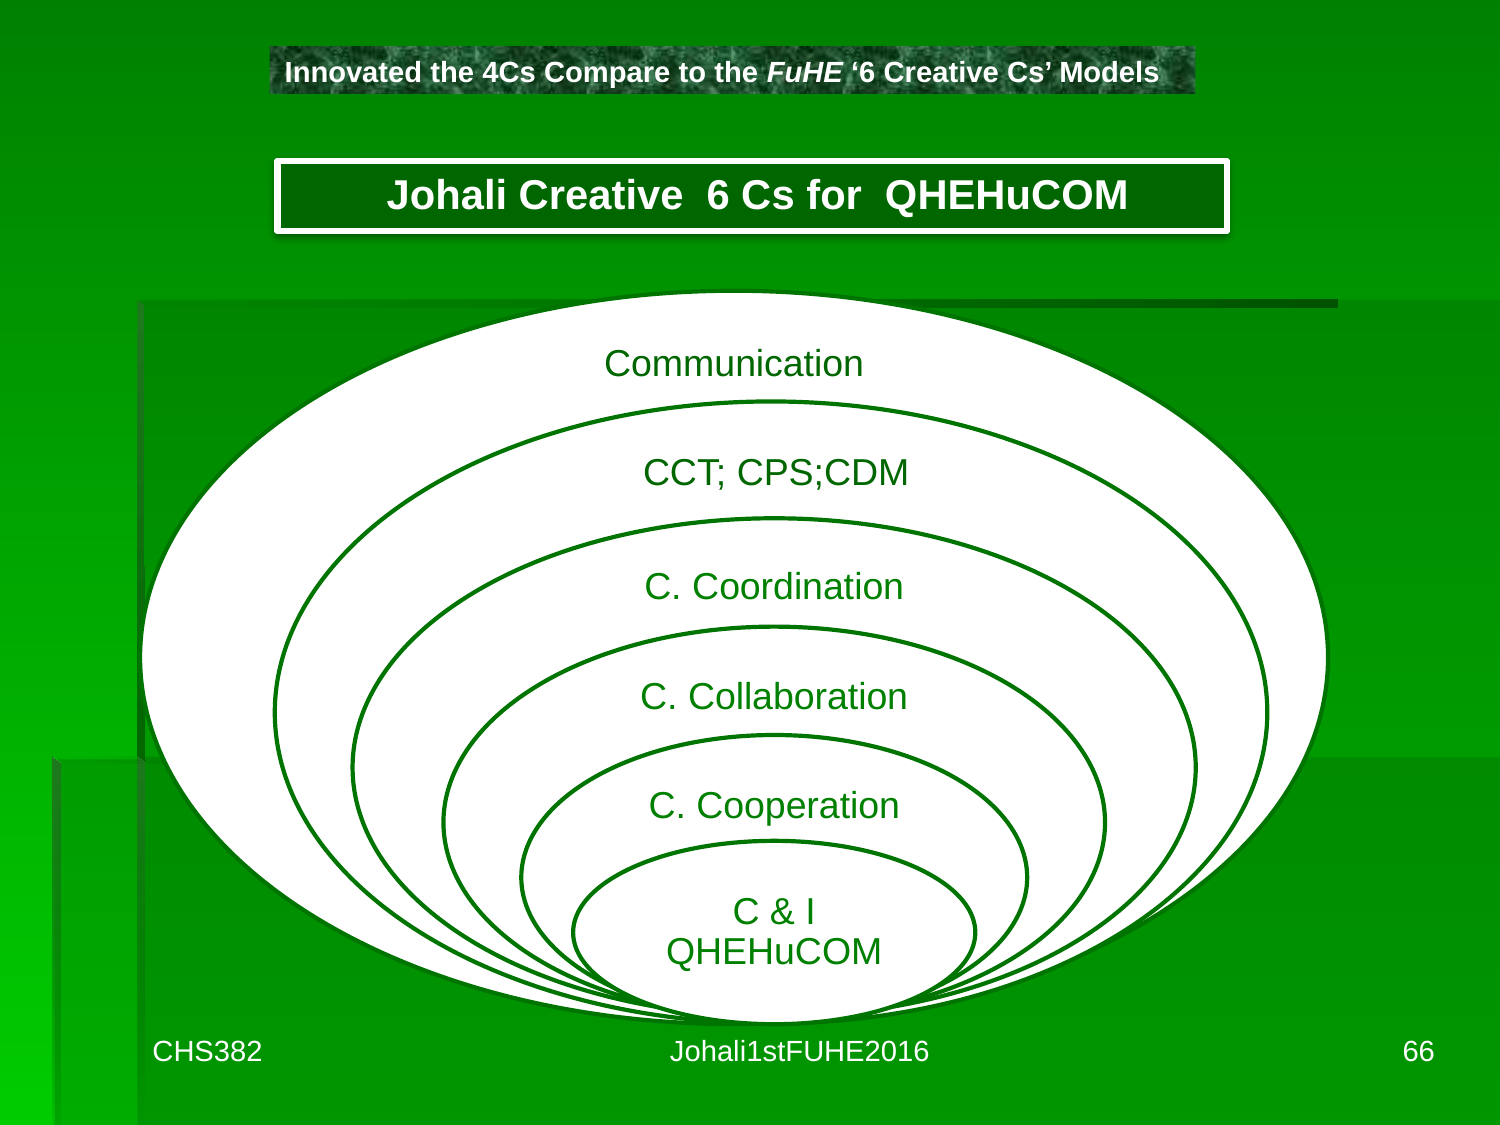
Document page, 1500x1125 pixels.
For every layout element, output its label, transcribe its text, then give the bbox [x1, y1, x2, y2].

slide_number CHS382 [137, 1034, 450, 1103]
slide_number 66 [1137, 1024, 1451, 1103]
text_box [111, 290, 1437, 1025]
footer Johali1stFUHE2016 [562, 1034, 1038, 1103]
text_box Johali Creative 6 Cs for QHEHuCOM [274, 158, 1230, 234]
title Innovated the 4Cs Compare to the FuHE ‘6 Creative Cs’ Models [269, 46, 1196, 94]
